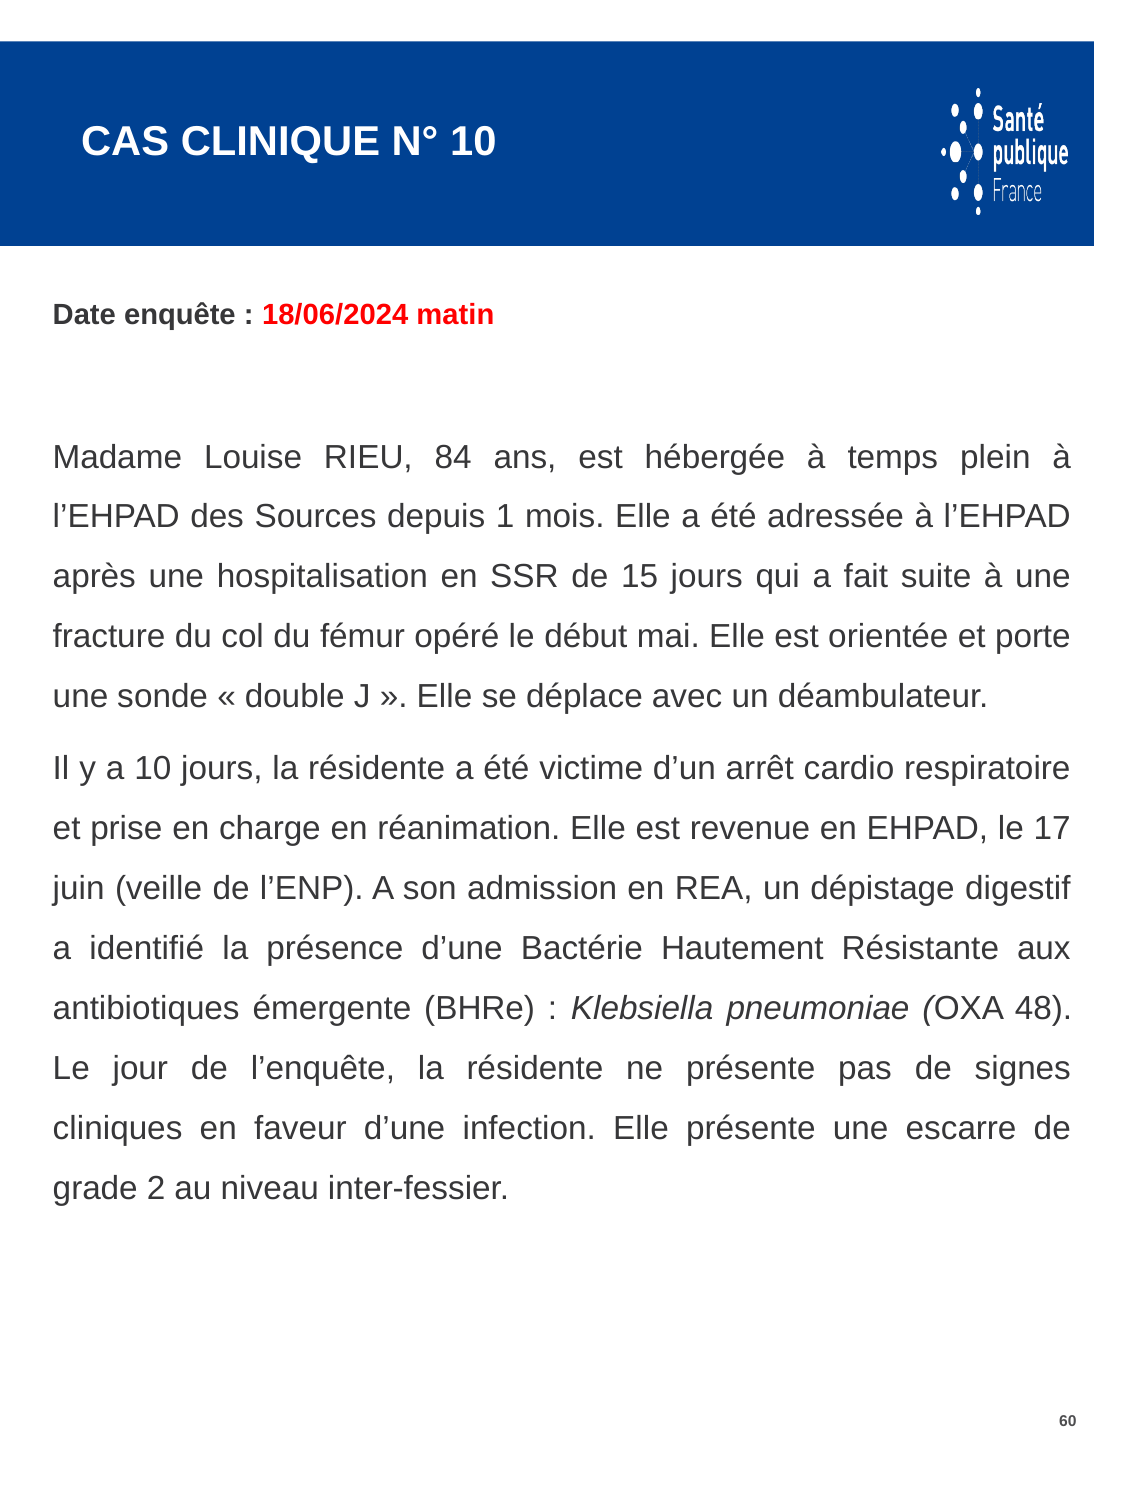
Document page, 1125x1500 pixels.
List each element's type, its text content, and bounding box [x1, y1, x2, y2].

list Date enquête : 18/06/2024 matin Madame Louise RIEU, 84 ans, est hébergée à temps plein à l’EHPAD des Sources depuis 1 mois. Elle a été adressée à l’EHPAD après une hospitalisation en SSR de 15 jours qui a fait suite à une fracture du col du fémur opéré le début mai. Elle est orientée et porte une sonde « double J ». Elle se déplace avec un déambulateur. Il y a 10 jours, la résidente a été victime d’un arrêt cardio respiratoire et prise en charge en réanimation. Elle est revenue en EHPAD, le 17 juin (veille de l’ENP). A son admission en REA, un dépistage digestif a identifié la présence d’une Bactérie Hautement Résistante aux antibiotiques émergente (BHRe) : Klebsiella pneumoniae (OXA 48). Le jour de l’enquête, la résidente ne présente pas de signes cliniques en faveur d’une infection. Elle présente une escarre de grade 2 au niveau inter-fessier. [46, 277, 1079, 1388]
title Cas clinique n° 10 [75, 41, 908, 246]
picture [941, 88, 1068, 215]
